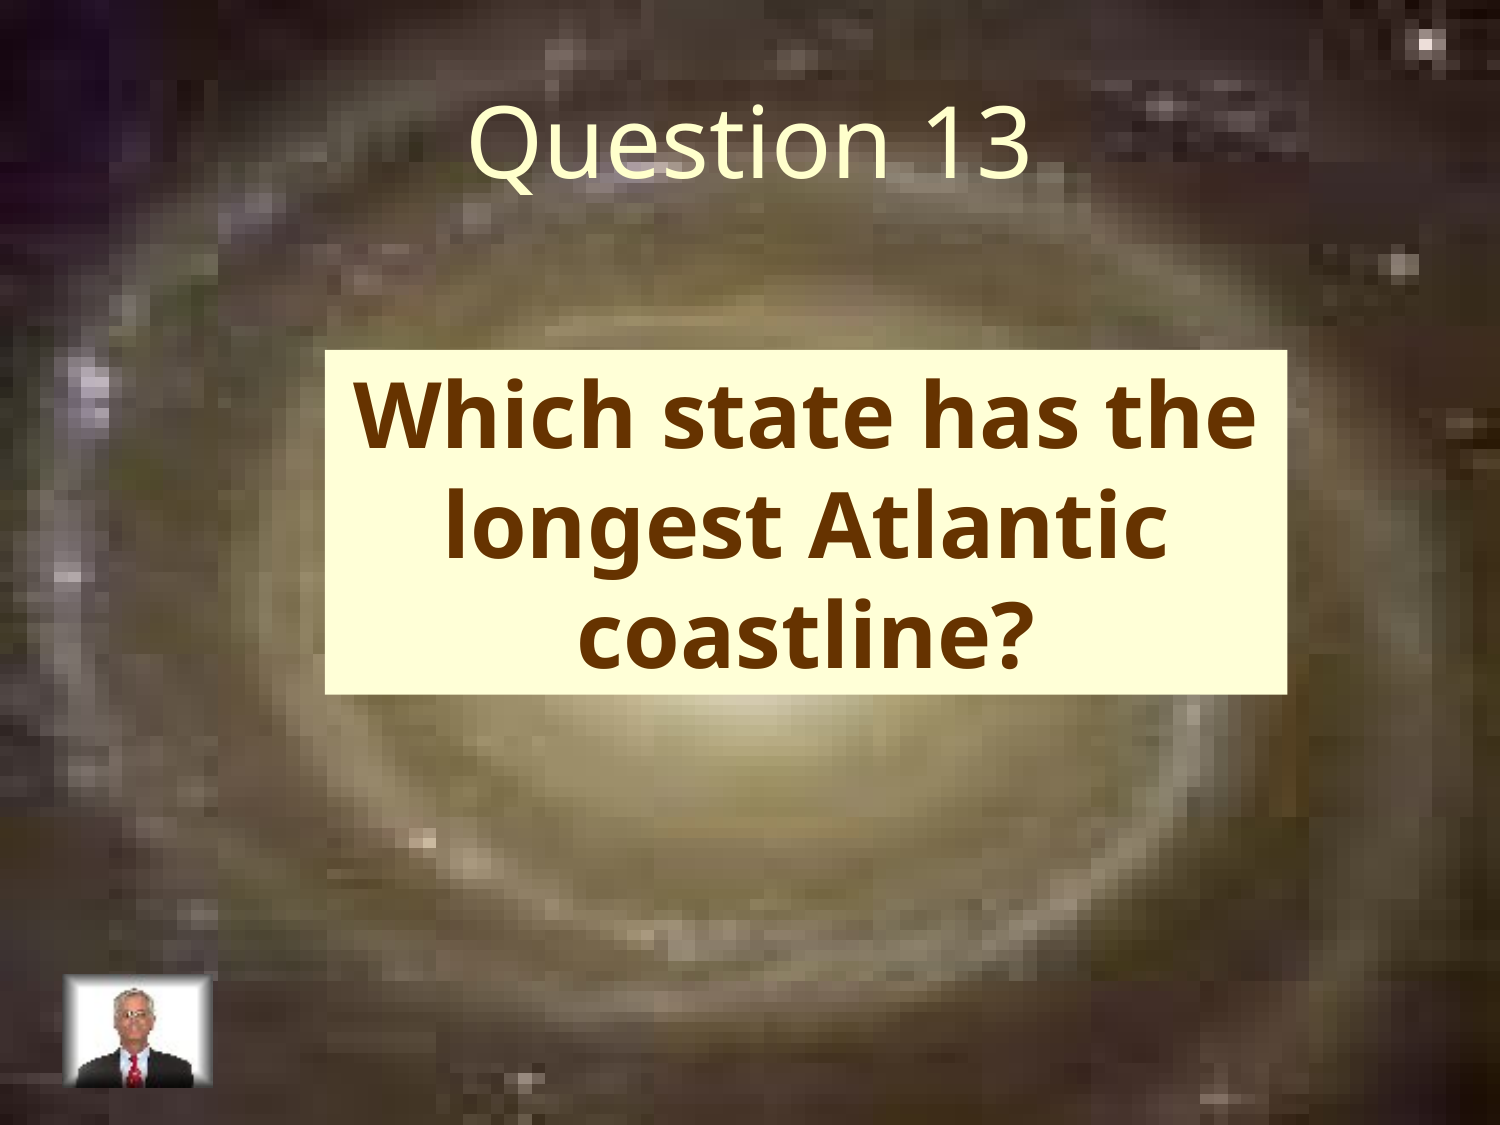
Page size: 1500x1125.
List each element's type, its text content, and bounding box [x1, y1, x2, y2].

picture [0, 0, 1500, 1125]
title Question 13 [74, 44, 1426, 233]
text_box Which state has the longest Atlantic coastline? [324, 349, 1288, 695]
